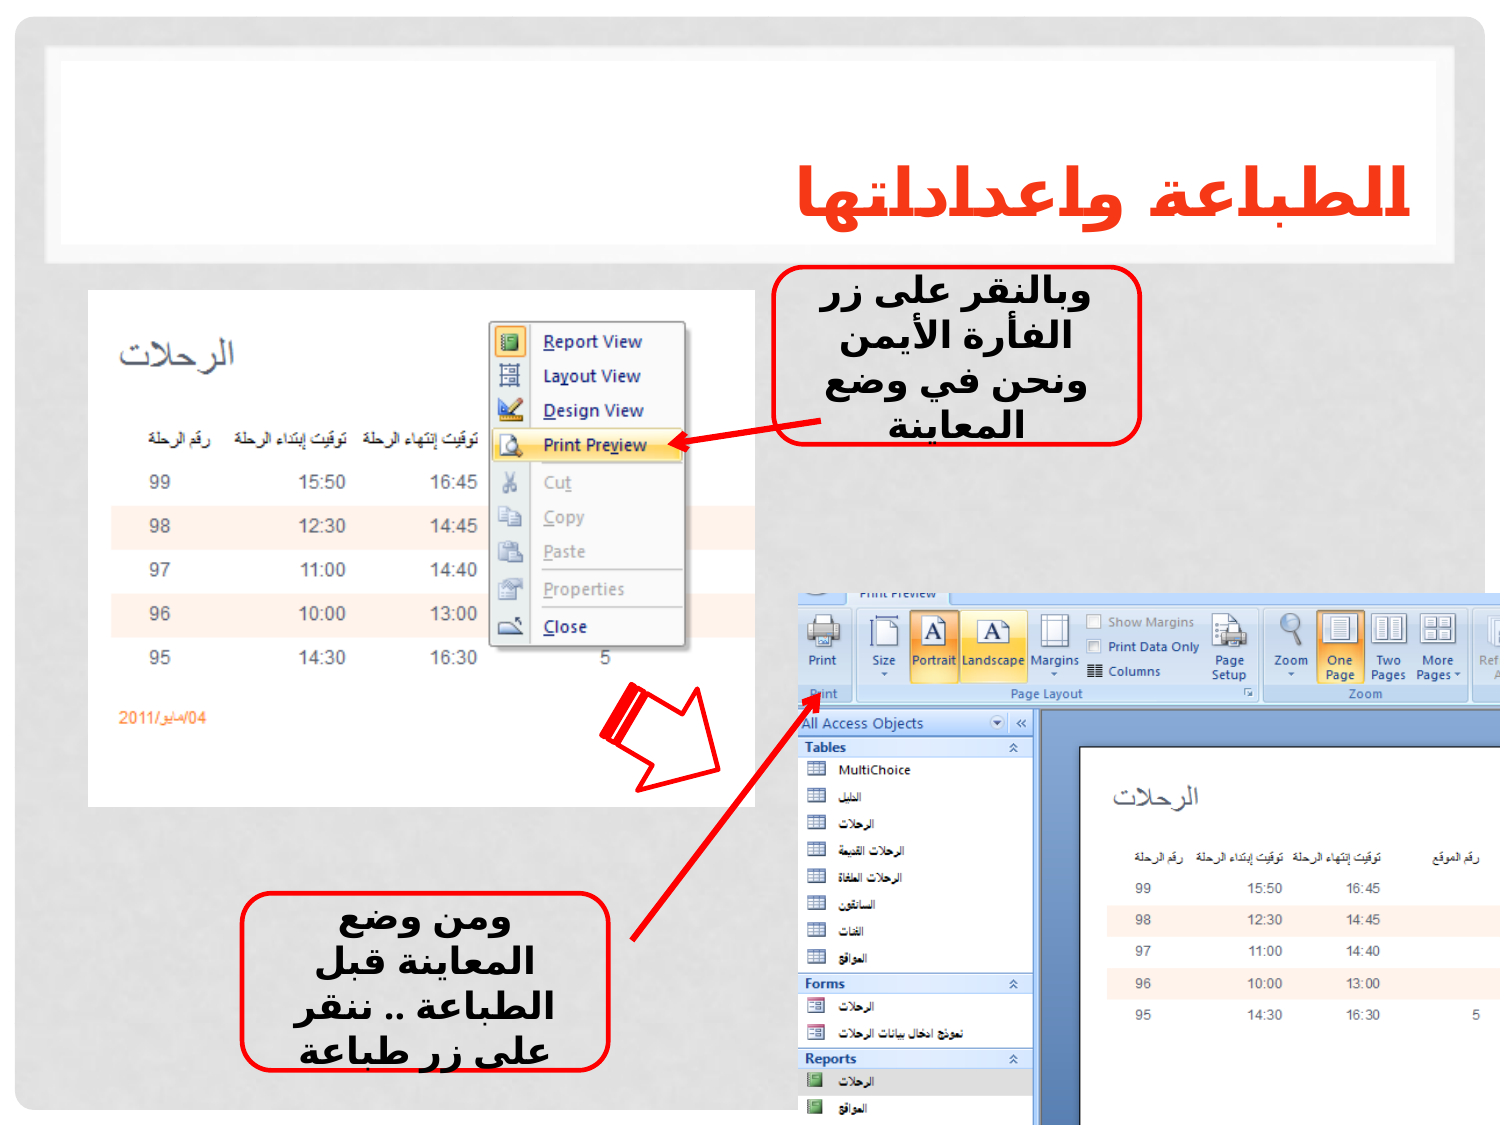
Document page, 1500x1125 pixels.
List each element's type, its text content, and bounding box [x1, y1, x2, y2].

text_box ومن وضع المعاينة قبل الطباعة .. ننقر على زر طباعة [239, 891, 611, 1073]
text_box وبالنقر على زر الفأرة الأيمن ونحن في وضع المعاينة [771, 265, 1142, 447]
picture [88, 290, 755, 807]
picture [797, 593, 1500, 1125]
title الطباعة واعداداتها [69, 66, 1425, 238]
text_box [602, 721, 851, 912]
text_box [666, 420, 822, 445]
